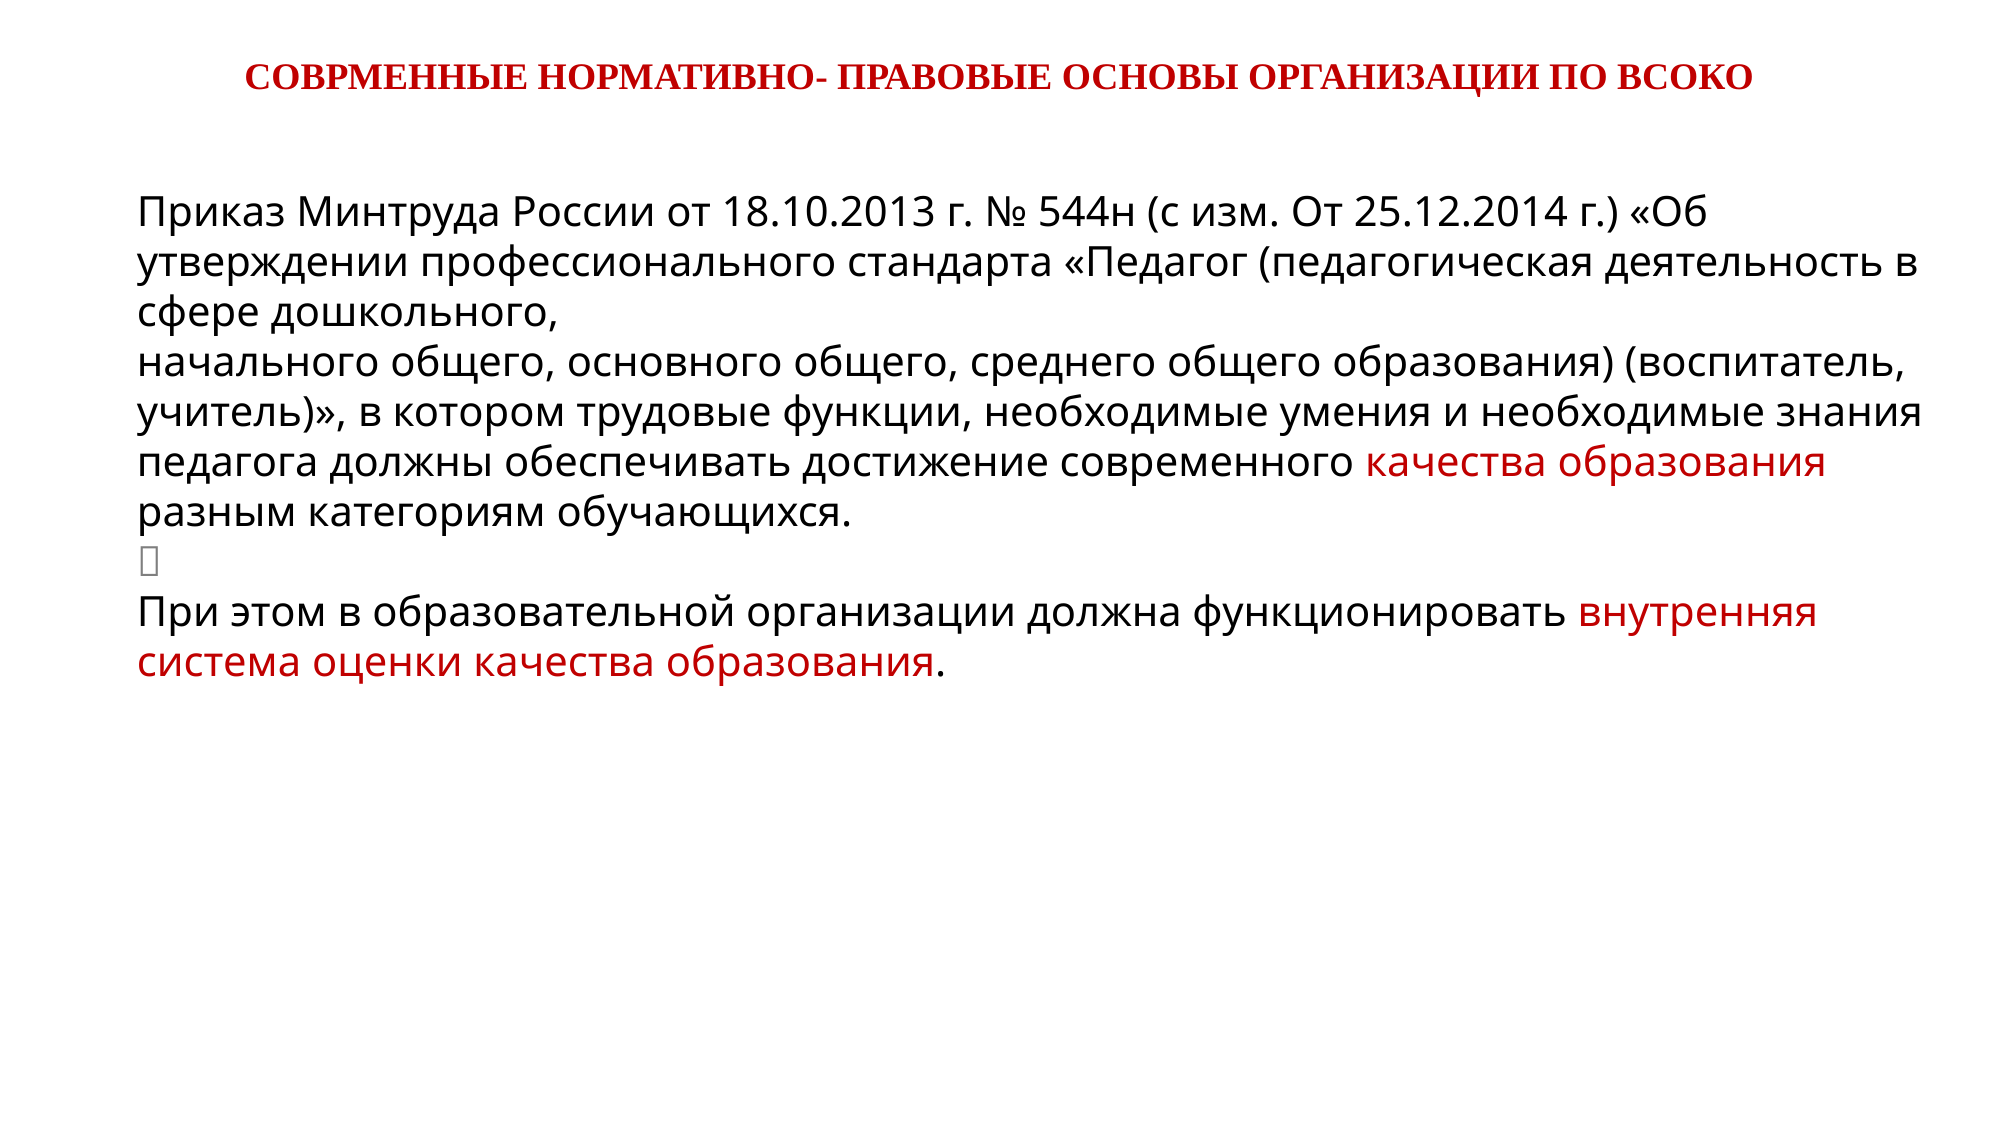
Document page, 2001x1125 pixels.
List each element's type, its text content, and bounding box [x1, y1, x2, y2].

text_box Приказ Минтруда России от 18.10.2013 г. № 544н (с изм. От 25.12.2014 г.) «Об утверждении профессионального стандарта «Педагог (педагогическая деятельность в сфере дошкольного, начального общего, основного общего, среднего общего образования) (воспитатель, учитель)», в котором трудовые функции, необходимые умения и необходимые знания педагога должны обеспечивать достижение современного качества образования разным категориям обучающихся.  При этом в образовательной организации должна функционировать внутренняя система оценки качества образования. [122, 177, 1963, 738]
text_box СОВРМЕННЫЕ НОРМАТИВНО- ПРАВОВЫЕ ОСНОВЫ ОРГАНИЗАЦИИ ПО ВСОКО [137, 57, 1863, 98]
